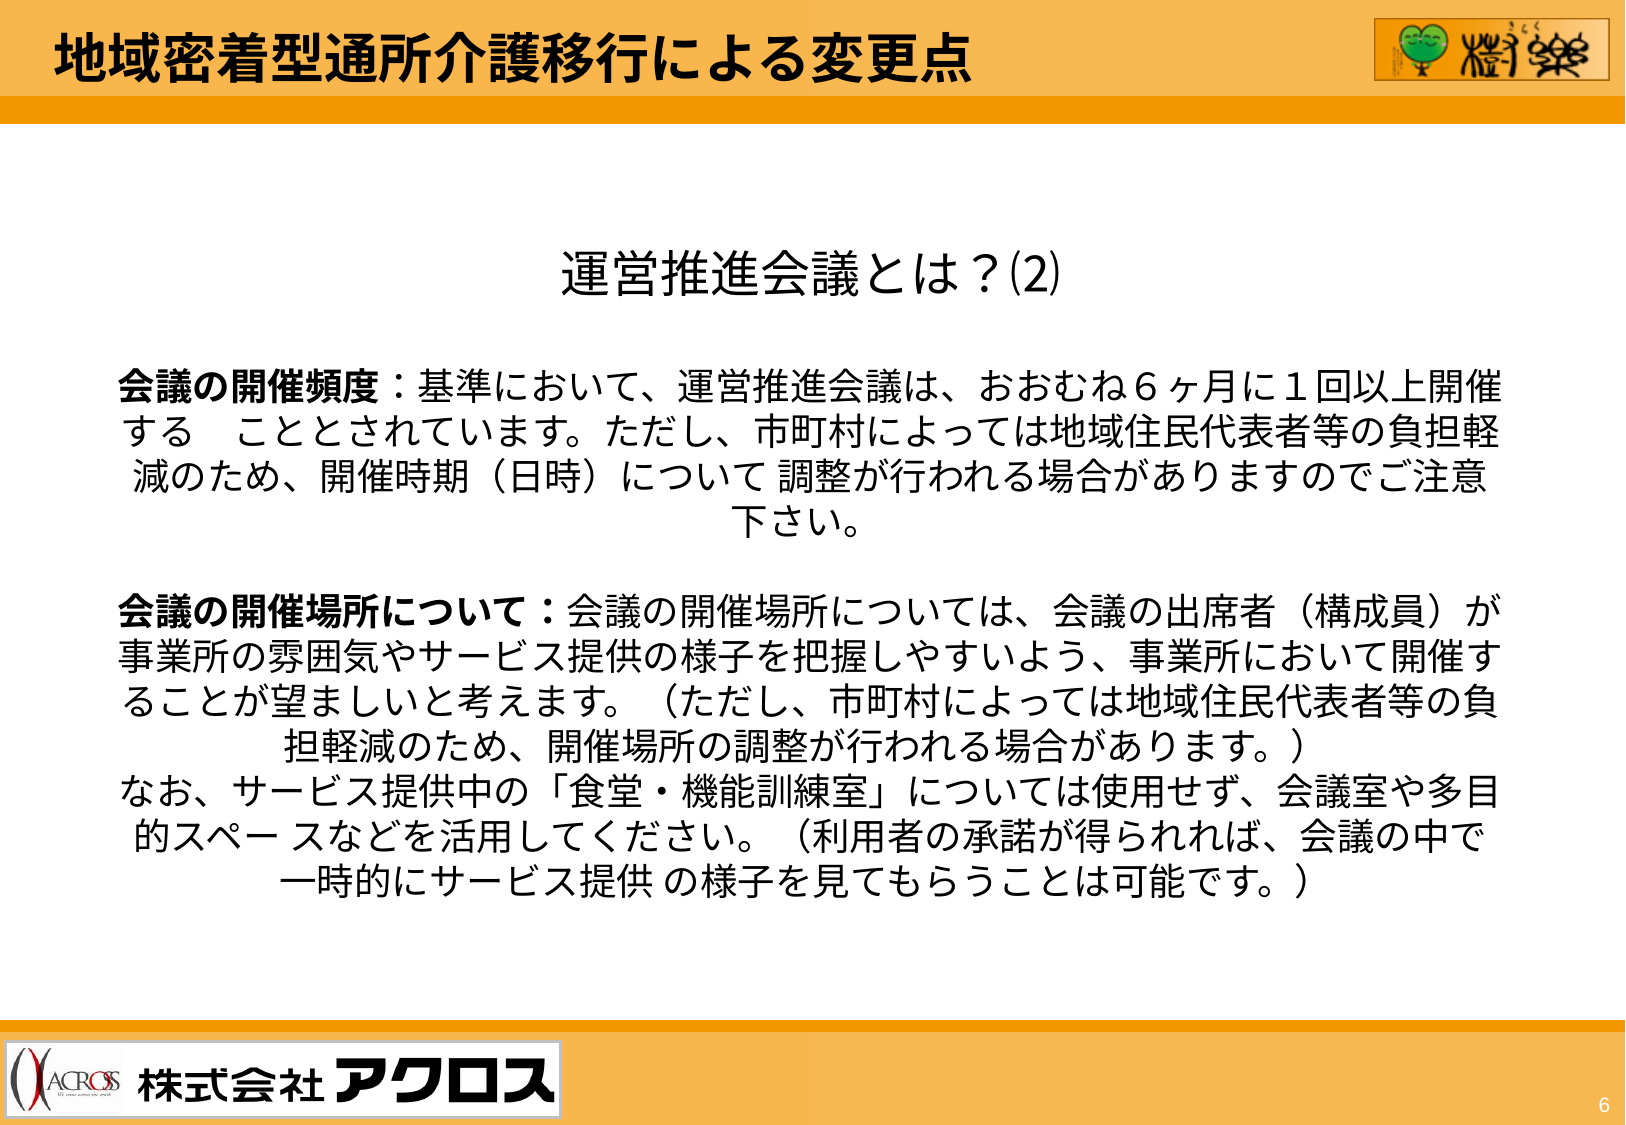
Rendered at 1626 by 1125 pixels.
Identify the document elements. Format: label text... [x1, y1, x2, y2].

slide_number 6 [1452, 1082, 1625, 1125]
picture [0, 1020, 1625, 1125]
picture [0, 0, 1625, 124]
text_box 運営推進会議とは？⑵ 会議の開催頻度：基準において、運営推進会議は、おおむね６ヶ月に１回以上開催する こととされています。ただし、市町村によっては地域住民代表者等の負担軽減のため、開催時期（日時）について 調整が行われる場合がありますのでご注意下さい。 会議の開催場所について：会議の開催場所については、会議の出席者（構成員）が事業所の雰囲気やサービス提供の様子を把握しやすいよう、事業所において開催することが望ましいと考えます。（ただし、市町村によっては地域住民代表者等の負担軽減のため、開催場所の調整が行われる場合があります。） なお、サービス提供中の「食堂・機能訓練室」については使用せず、会議室や多目的スペー スなどを活用してください。（利用者の承諾が得られれば、会議の中で一時的にサービス提供 の様子を見てもらうことは可能です。） [100, 177, 1520, 968]
text_box 地域密着型通所介護移行による変更点 [38, 0, 1004, 96]
